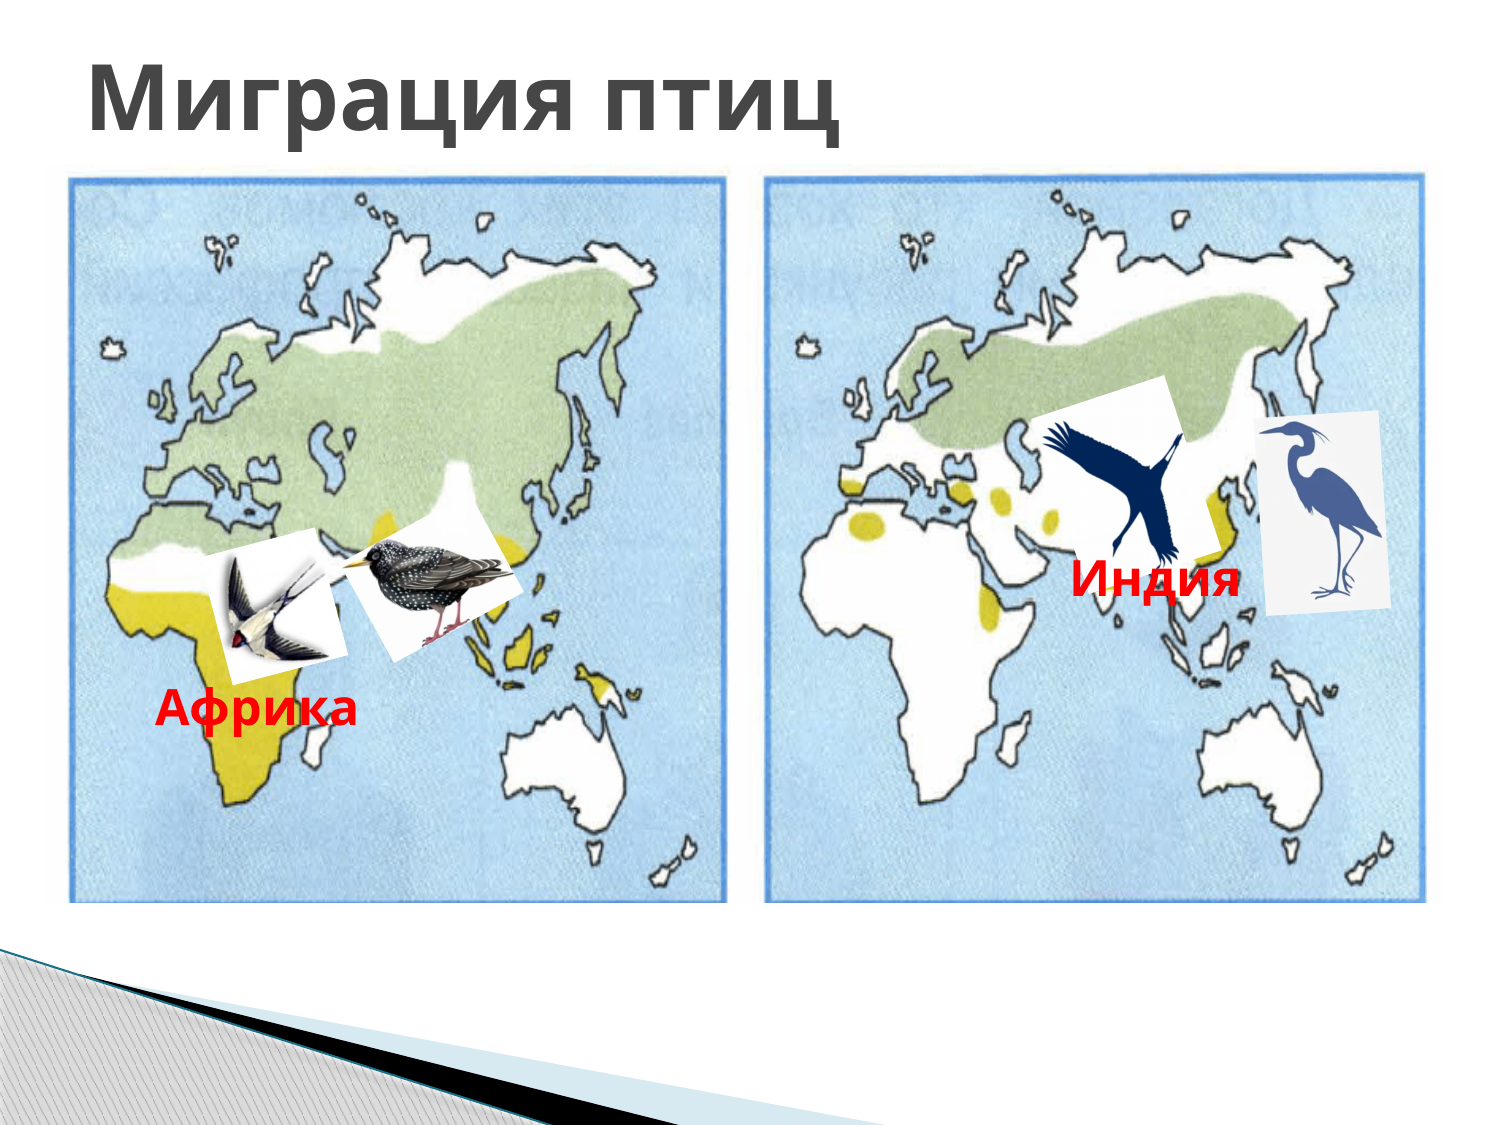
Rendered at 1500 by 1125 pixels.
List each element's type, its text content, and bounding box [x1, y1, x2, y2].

title Миграция птиц [70, 0, 1421, 163]
picture [46, 163, 1442, 903]
